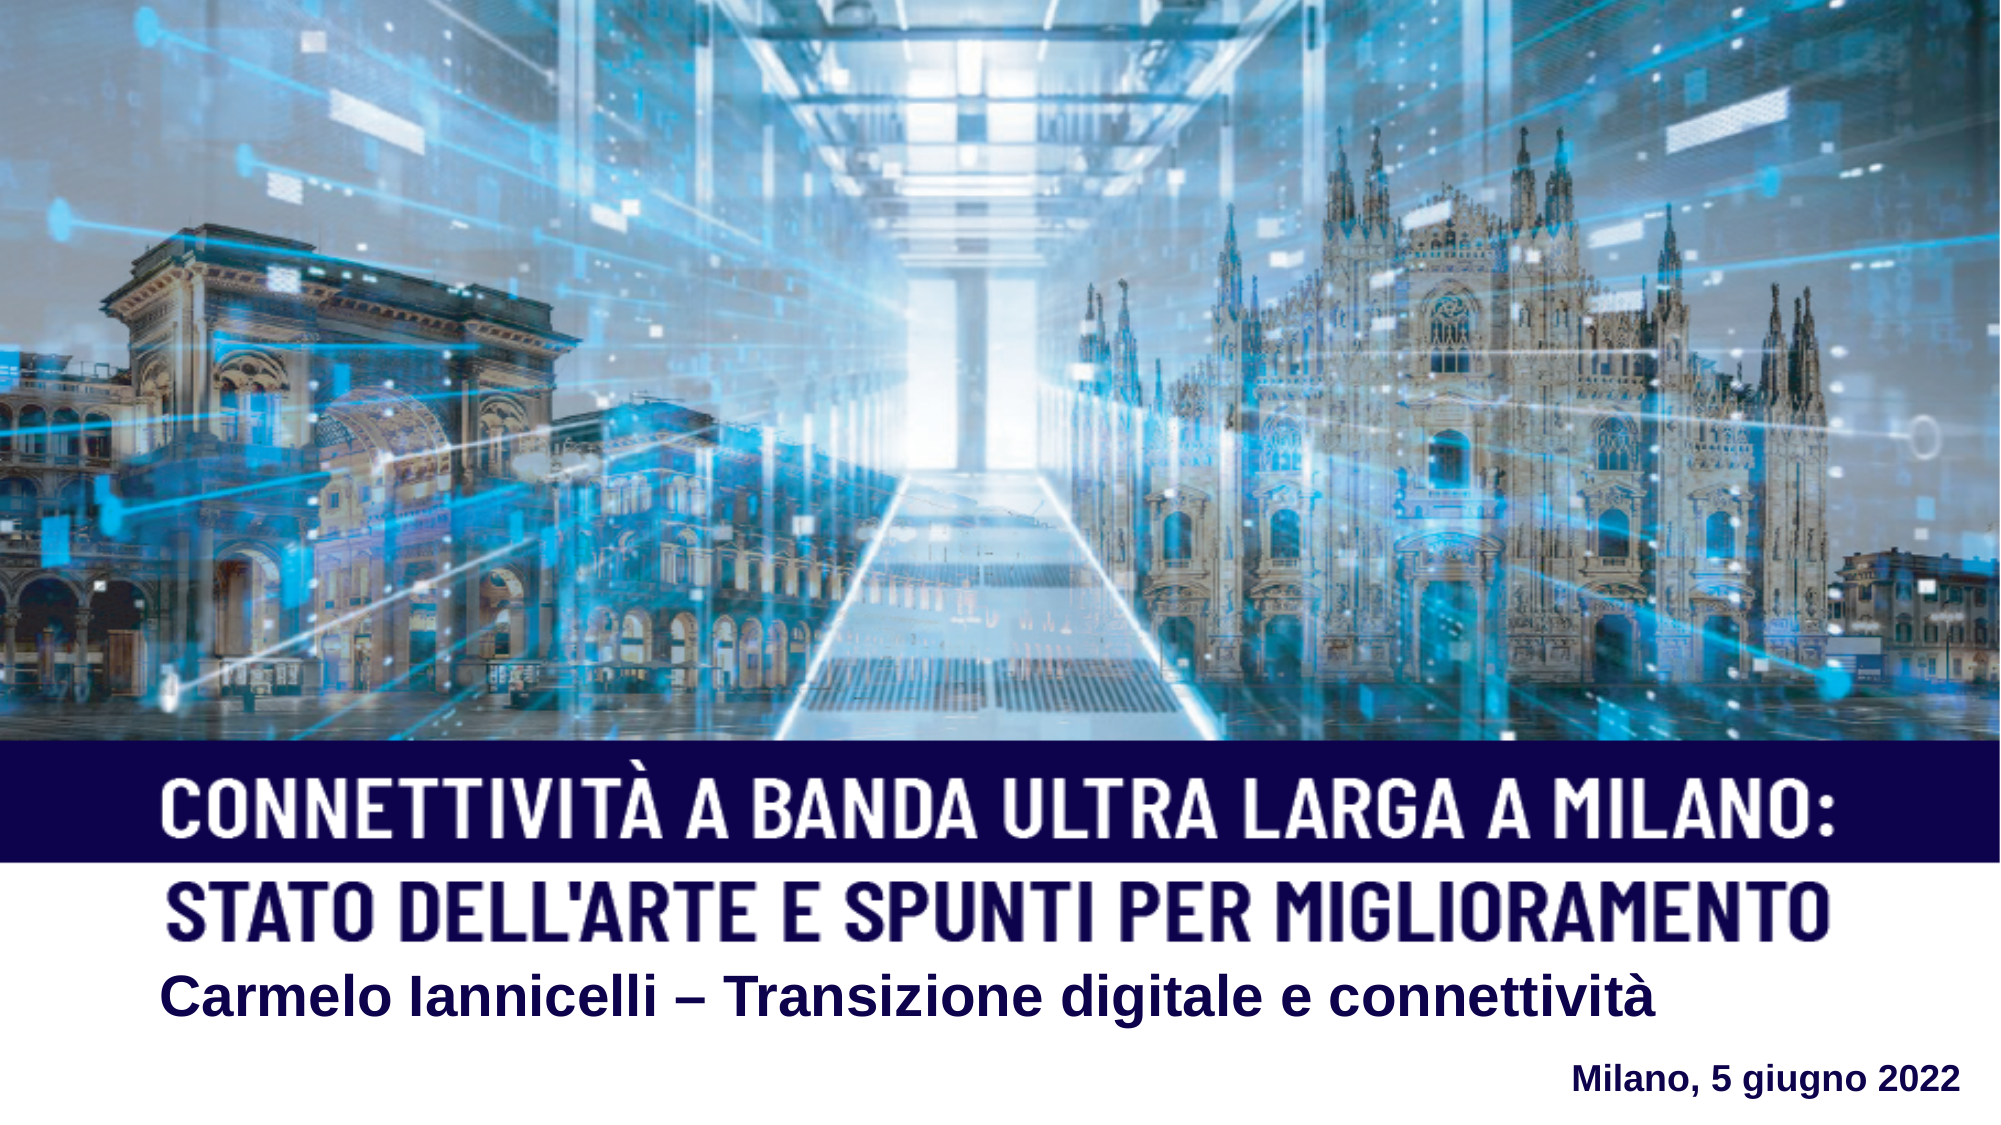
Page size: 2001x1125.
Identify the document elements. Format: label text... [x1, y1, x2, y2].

picture [0, 0, 2000, 959]
picture [1783, 0, 1795, 4]
text_box Milano, 5 giugno 2022 [1177, 1046, 1977, 1107]
text_box Carmelo Iannicelli – Transizione digitale e connettività [145, 970, 2000, 1036]
